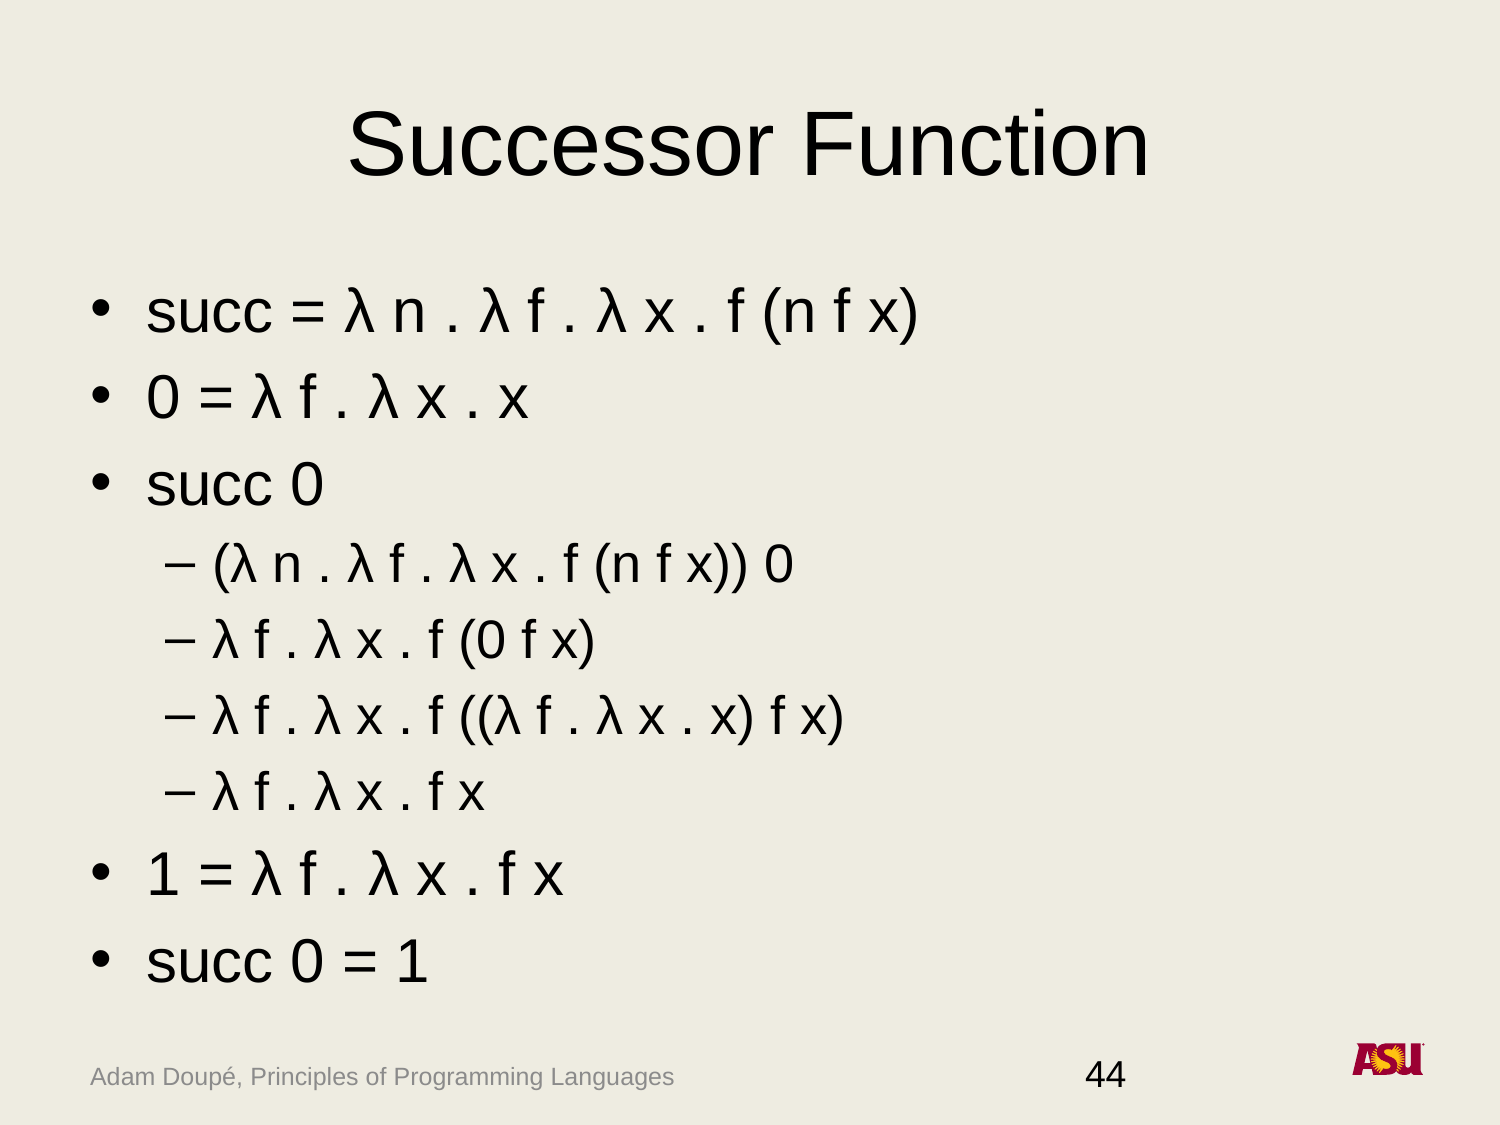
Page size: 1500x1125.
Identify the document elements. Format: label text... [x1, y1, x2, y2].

slide_number 44 [1070, 1042, 1421, 1103]
title Successor Function [75, 45, 1425, 233]
list succ = λ n . λ f . λ x . f (n f x) 0 = λ f . λ x . x succ 0 (λ n . λ f . λ x . f (n f x)) 0 λ f . λ x . f (0 f x) λ f . λ x . f ((λ f . λ x . x) f x) λ f . λ x . f x 1 = λ f . λ x . f x succ 0 = 1 [75, 262, 1425, 1005]
